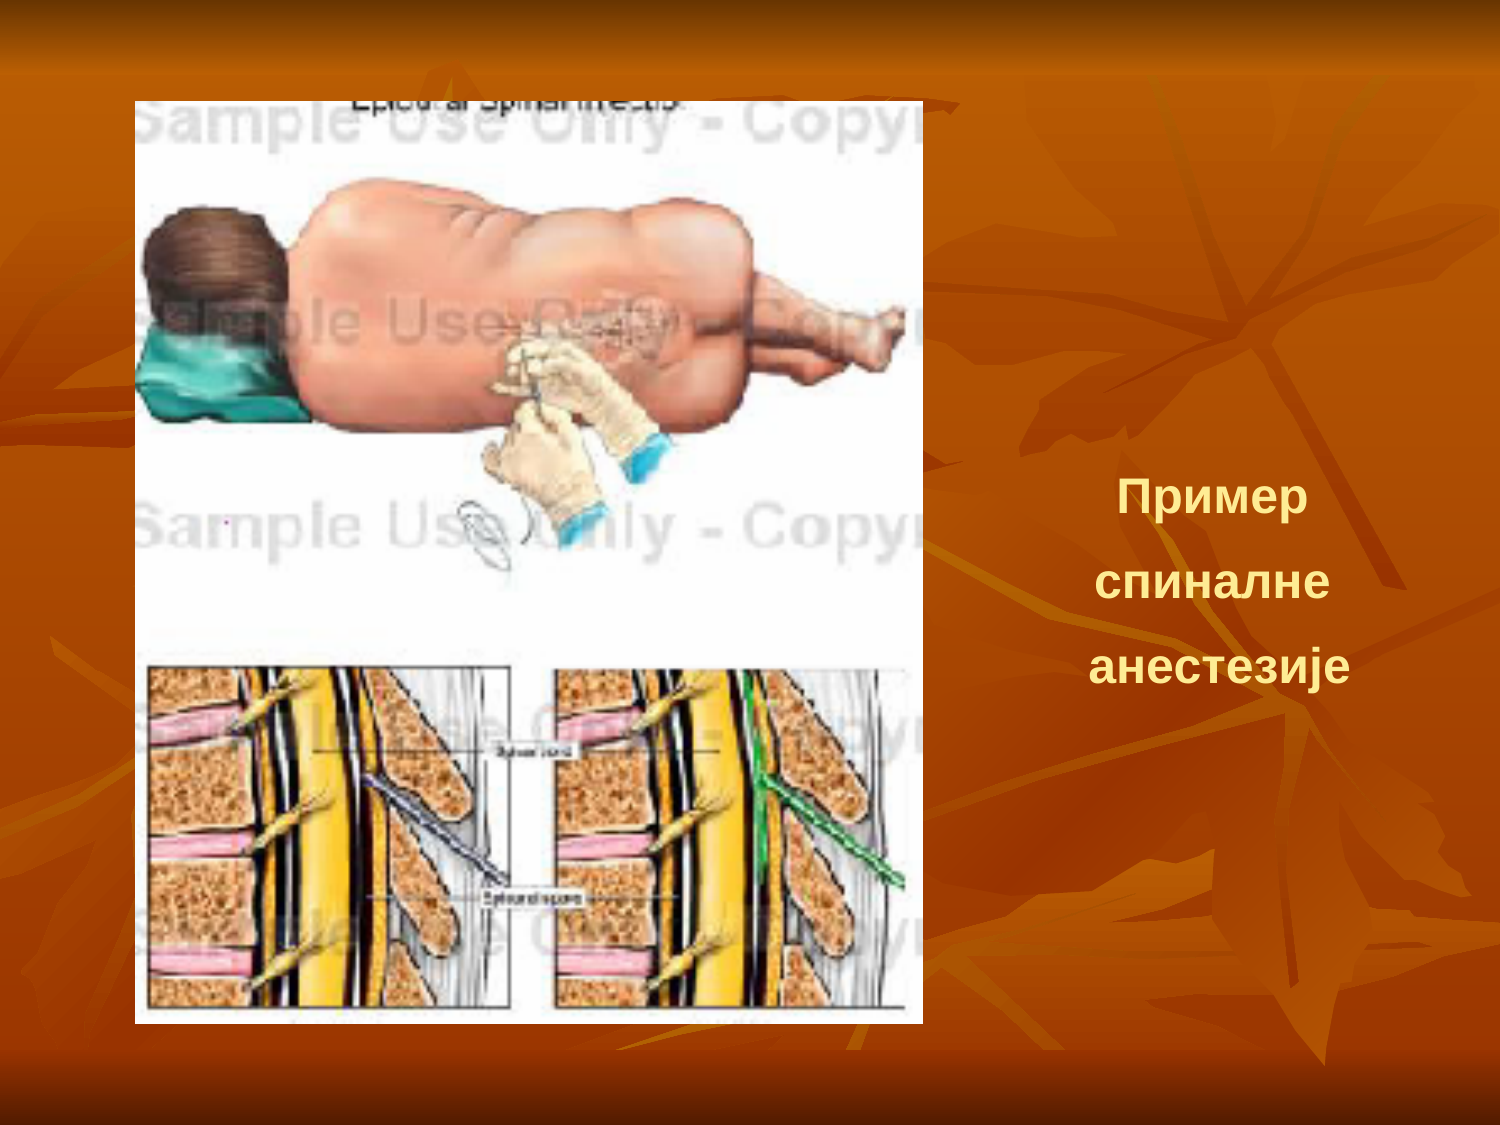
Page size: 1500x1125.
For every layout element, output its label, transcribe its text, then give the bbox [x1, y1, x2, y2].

picture [135, 101, 923, 1024]
text_box Пример спиналне анестезије [1009, 456, 1430, 701]
